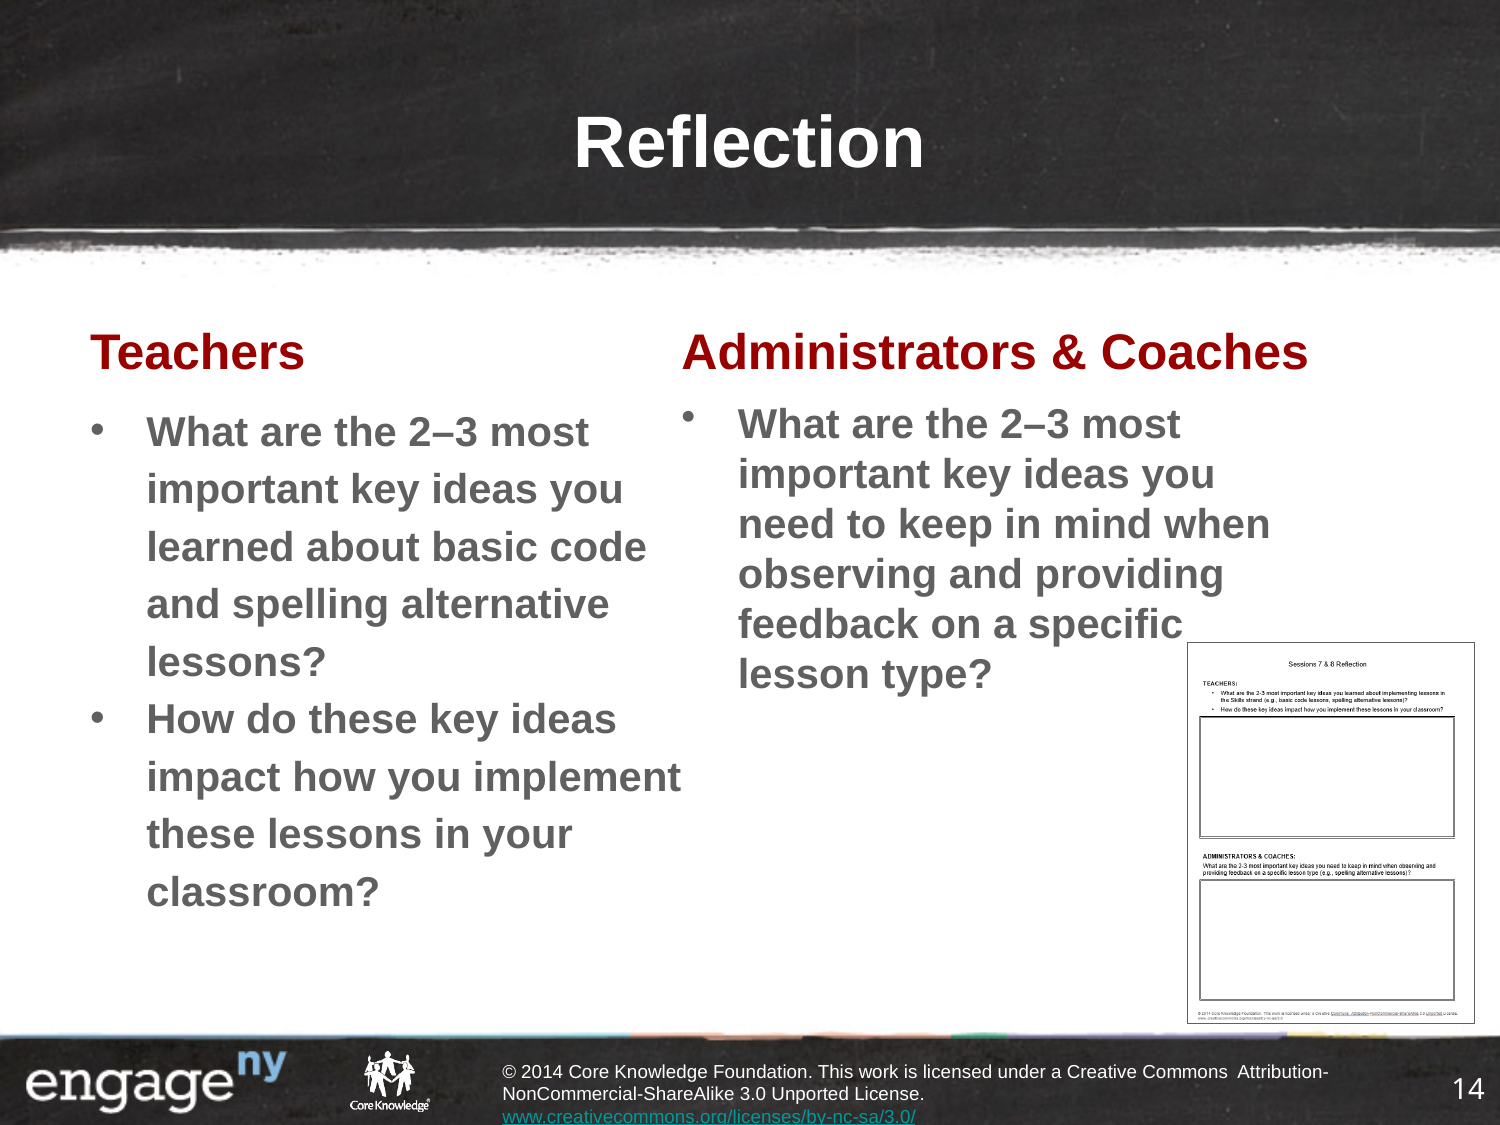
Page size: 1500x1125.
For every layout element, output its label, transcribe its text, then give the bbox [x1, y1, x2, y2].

list What are the 2–3 most important key ideas you learned about basic code and spelling alternative lessons? How do these key ideas impact how you implement these lessons in your classroom? [75, 389, 666, 1038]
picture [0, 0, 1500, 293]
slide_number 14 [1237, 1062, 1500, 1113]
list Teachers [75, 262, 738, 388]
list What are the 2–3 most important key ideas you need to keep in mind when observing and providing feedback on a specific lesson type? [666, 389, 1330, 1038]
list Administrators & Coaches [738, 262, 1330, 388]
picture [0, 642, 1500, 1125]
title Reflection [75, 45, 1425, 233]
